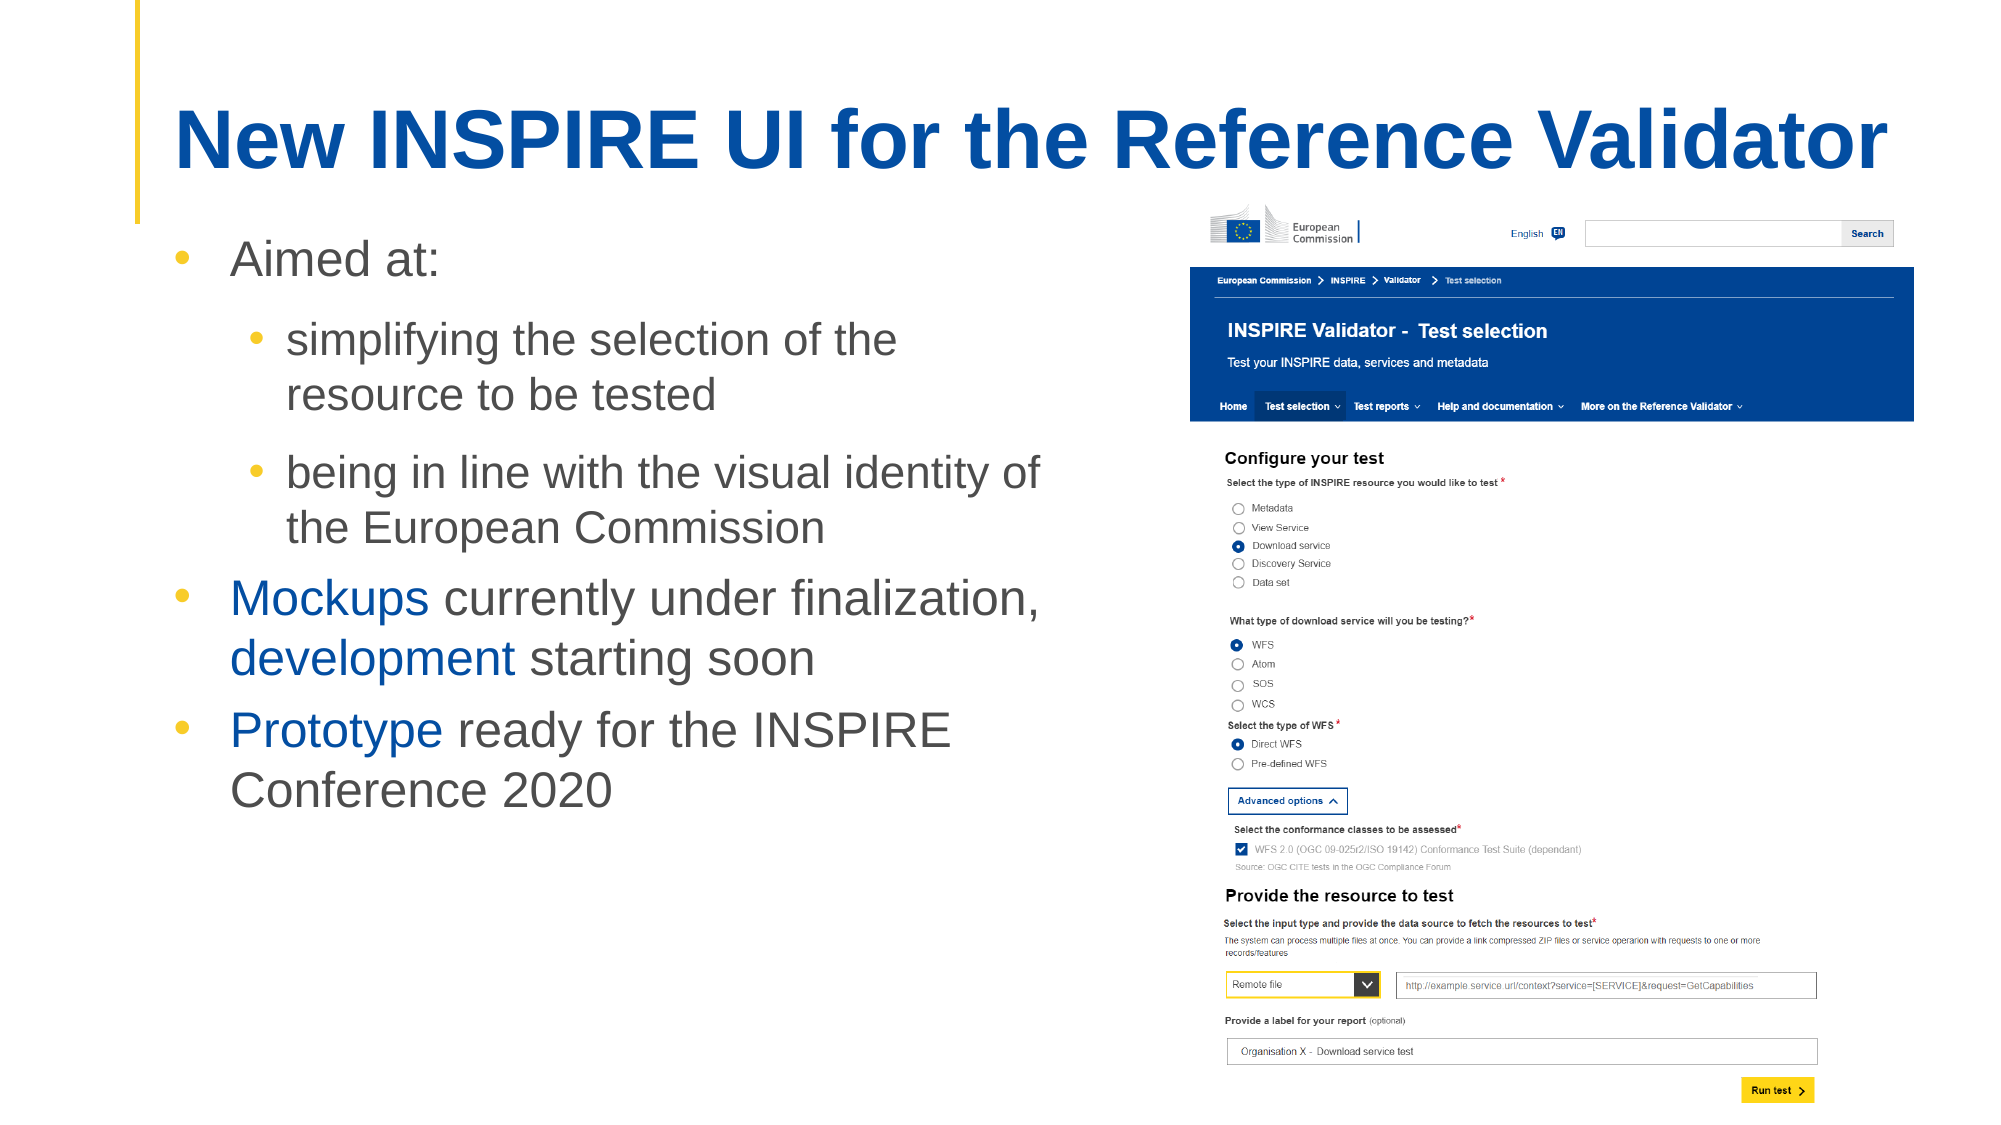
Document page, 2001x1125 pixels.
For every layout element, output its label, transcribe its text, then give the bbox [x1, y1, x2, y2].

list Aimed at: simplifying the selection of the resource to be tested being in line with the visual identity of the European Commission Mockups currently under finalization, development starting soon Prototype ready for the INSPIRE Conference 2020 [158, 219, 1085, 1017]
title New INSPIRE UI for the Reference Validator [159, 58, 1953, 187]
picture [1190, 192, 1915, 1109]
